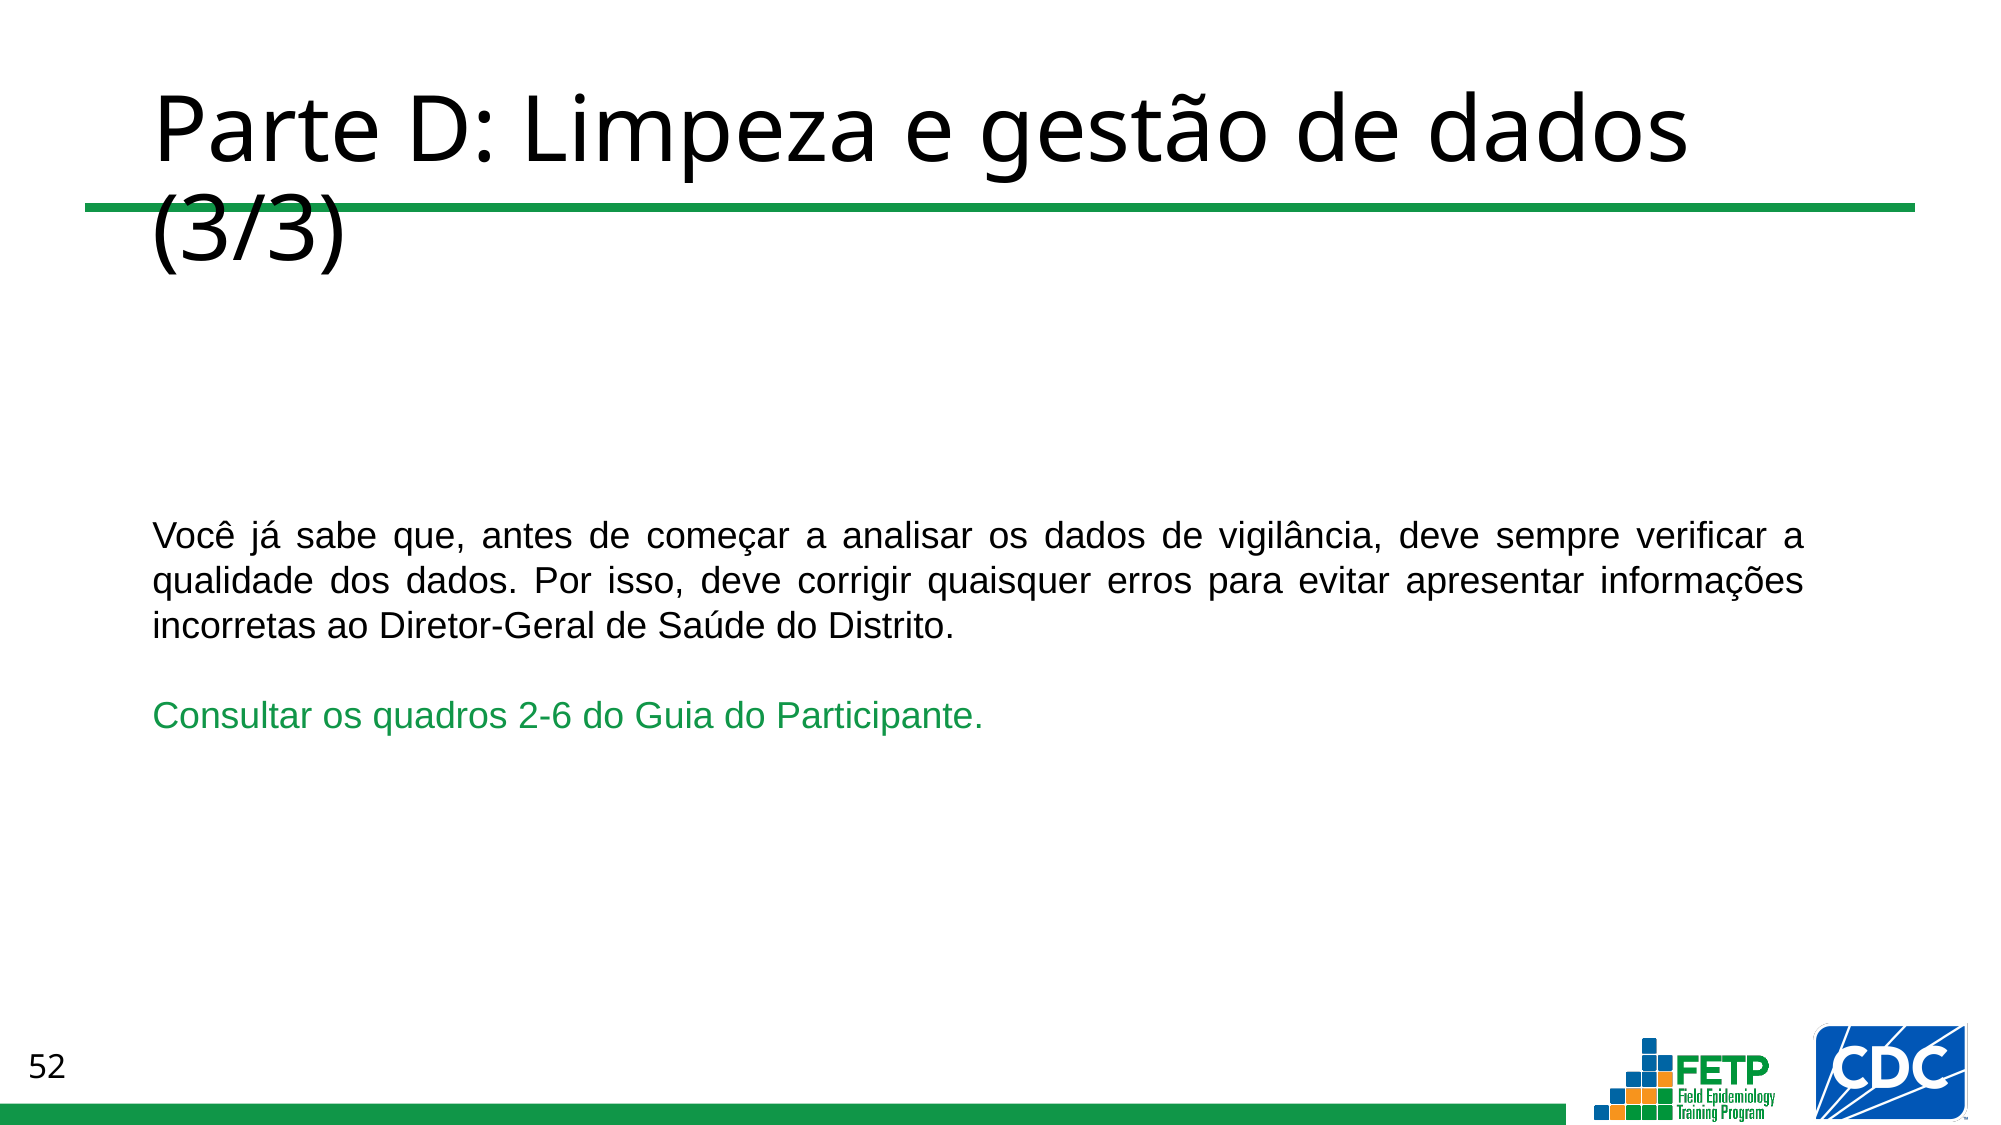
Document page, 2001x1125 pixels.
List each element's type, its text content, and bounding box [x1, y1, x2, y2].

picture [1594, 1038, 1775, 1122]
list Você já sabe que, antes de começar a analisar os dados de vigilância, deve sempre verificar a qualidade dos dados. Por isso, deve corrigir quaisquer erros para evitar apresentar informações incorretas ao Diretor-Geral de Saúde do Distrito. Consultar os quadros 2-6 do Guia do Participante. [137, 242, 1820, 1004]
title Parte D: Limpeza e gestão de dados (3/3) [137, 75, 1863, 207]
picture [1813, 1023, 1968, 1122]
